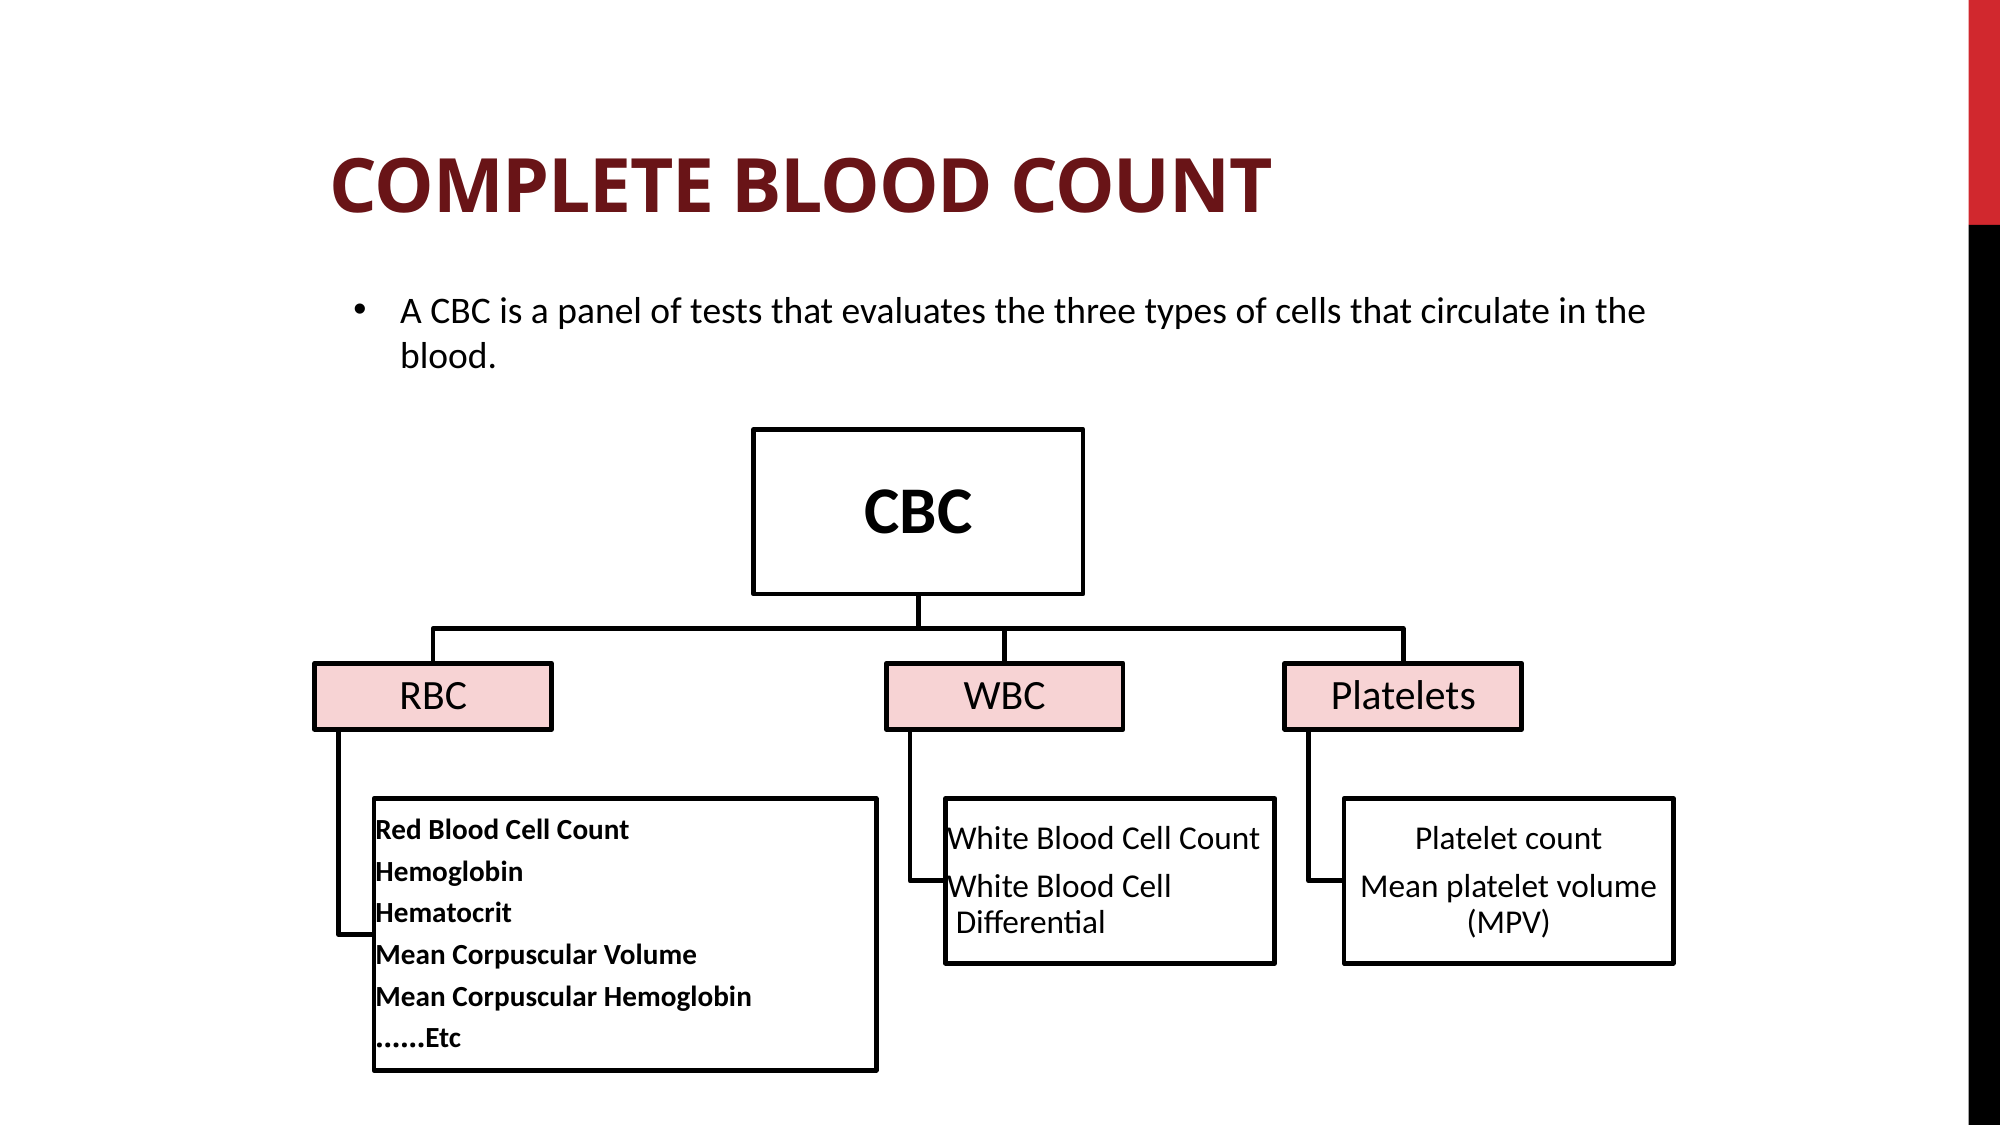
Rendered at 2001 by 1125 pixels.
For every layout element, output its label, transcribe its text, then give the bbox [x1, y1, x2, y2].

text_box A CBC is a panel of tests that evaluates the three types of cells that circulate in the blood. [338, 278, 1699, 384]
title Complete Blood Count [314, 98, 1699, 235]
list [208, 428, 1781, 1071]
